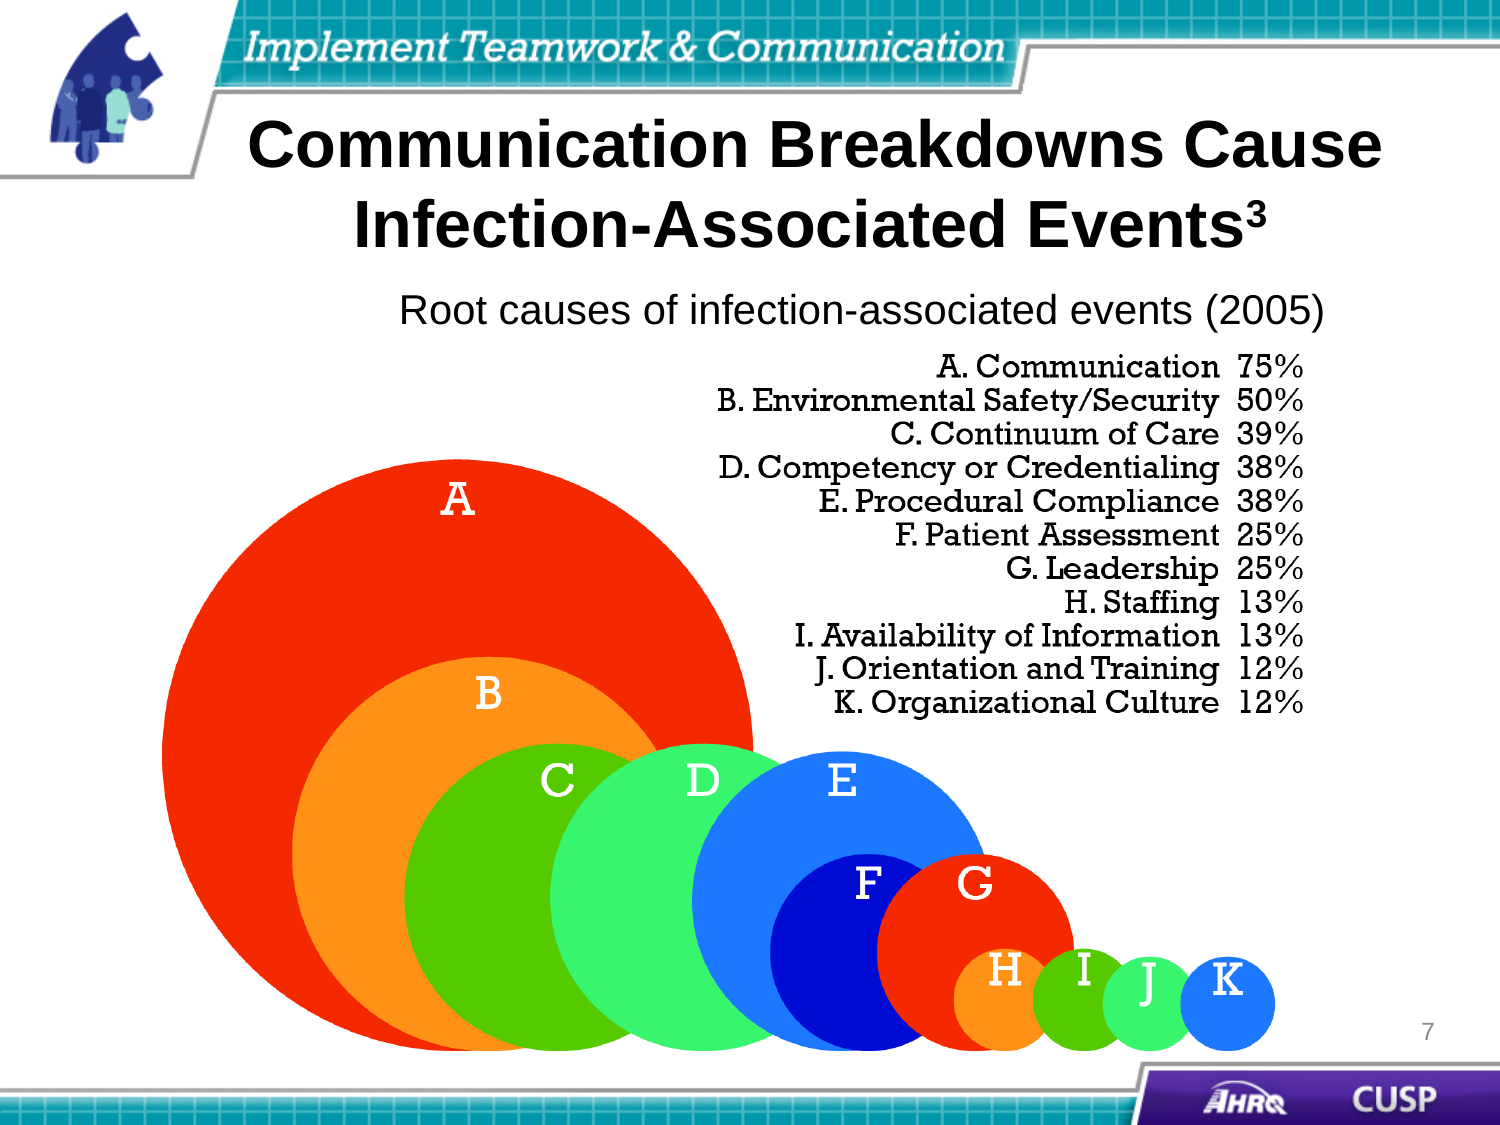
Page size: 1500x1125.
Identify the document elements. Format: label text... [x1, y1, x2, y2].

list Root causes of infection-associated events (2005) [187, 274, 1500, 963]
slide_number 7 [1310, 999, 1450, 1060]
title Communication Breakdowns Cause Infection-Associated Events3 [149, 87, 1500, 276]
picture [0, 0, 1500, 1125]
